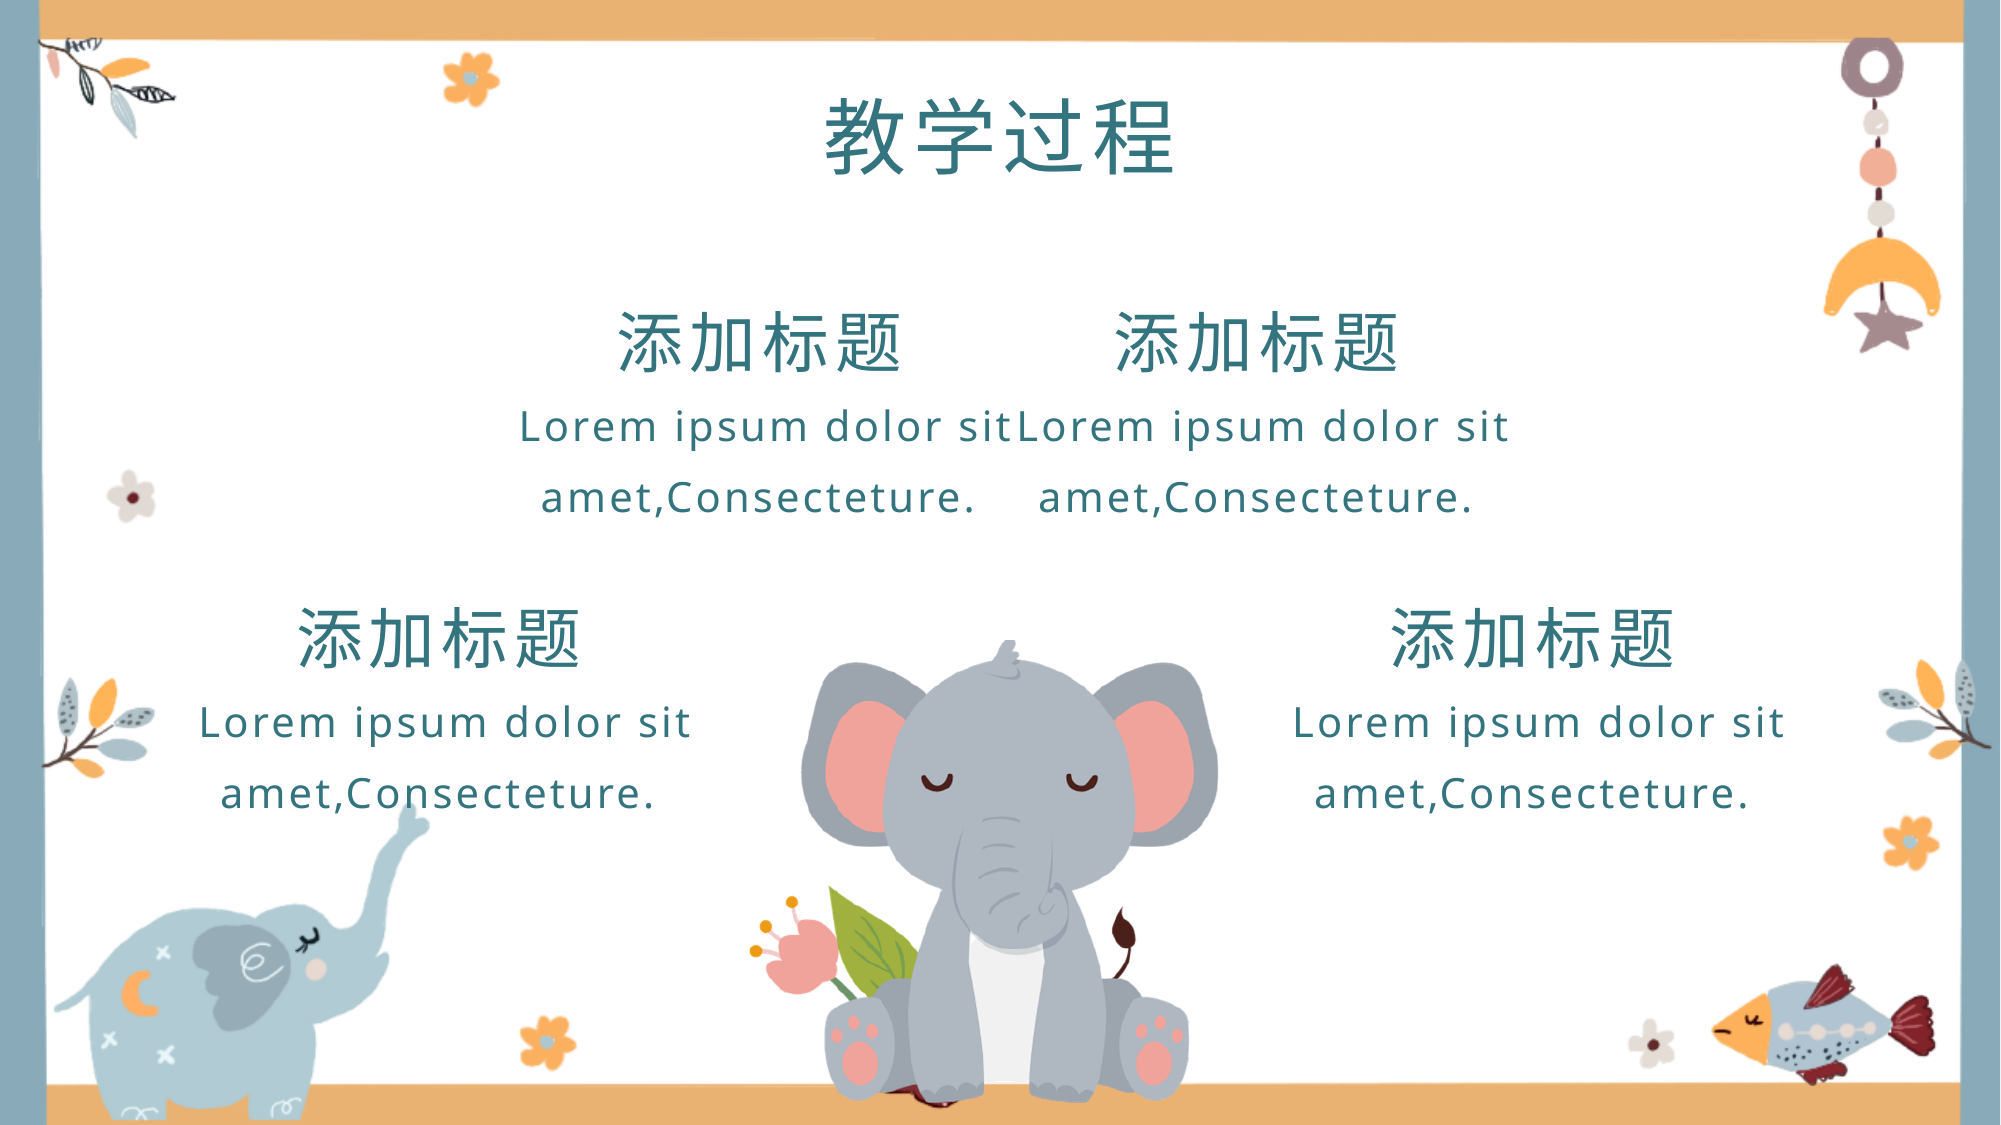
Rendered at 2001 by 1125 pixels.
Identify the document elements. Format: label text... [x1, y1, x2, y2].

text_box Lorem ipsum dolor sit amet,Consecteture. [1273, 688, 1818, 822]
text_box 添加标题 [1375, 586, 1716, 689]
text_box 添加标题 [1099, 290, 1440, 393]
text_box 添加标题 [601, 290, 942, 393]
text_box Lorem ipsum dolor sit amet,Consecteture. [178, 688, 710, 822]
picture [0, 0, 2001, 1125]
text_box Lorem ipsum dolor sit amet,Consecteture. [996, 392, 1542, 526]
title 教学过程 [592, 70, 1408, 193]
text_box Lorem ipsum dolor sit amet,Consecteture. [499, 392, 996, 526]
text_box 添加标题 [281, 586, 622, 689]
